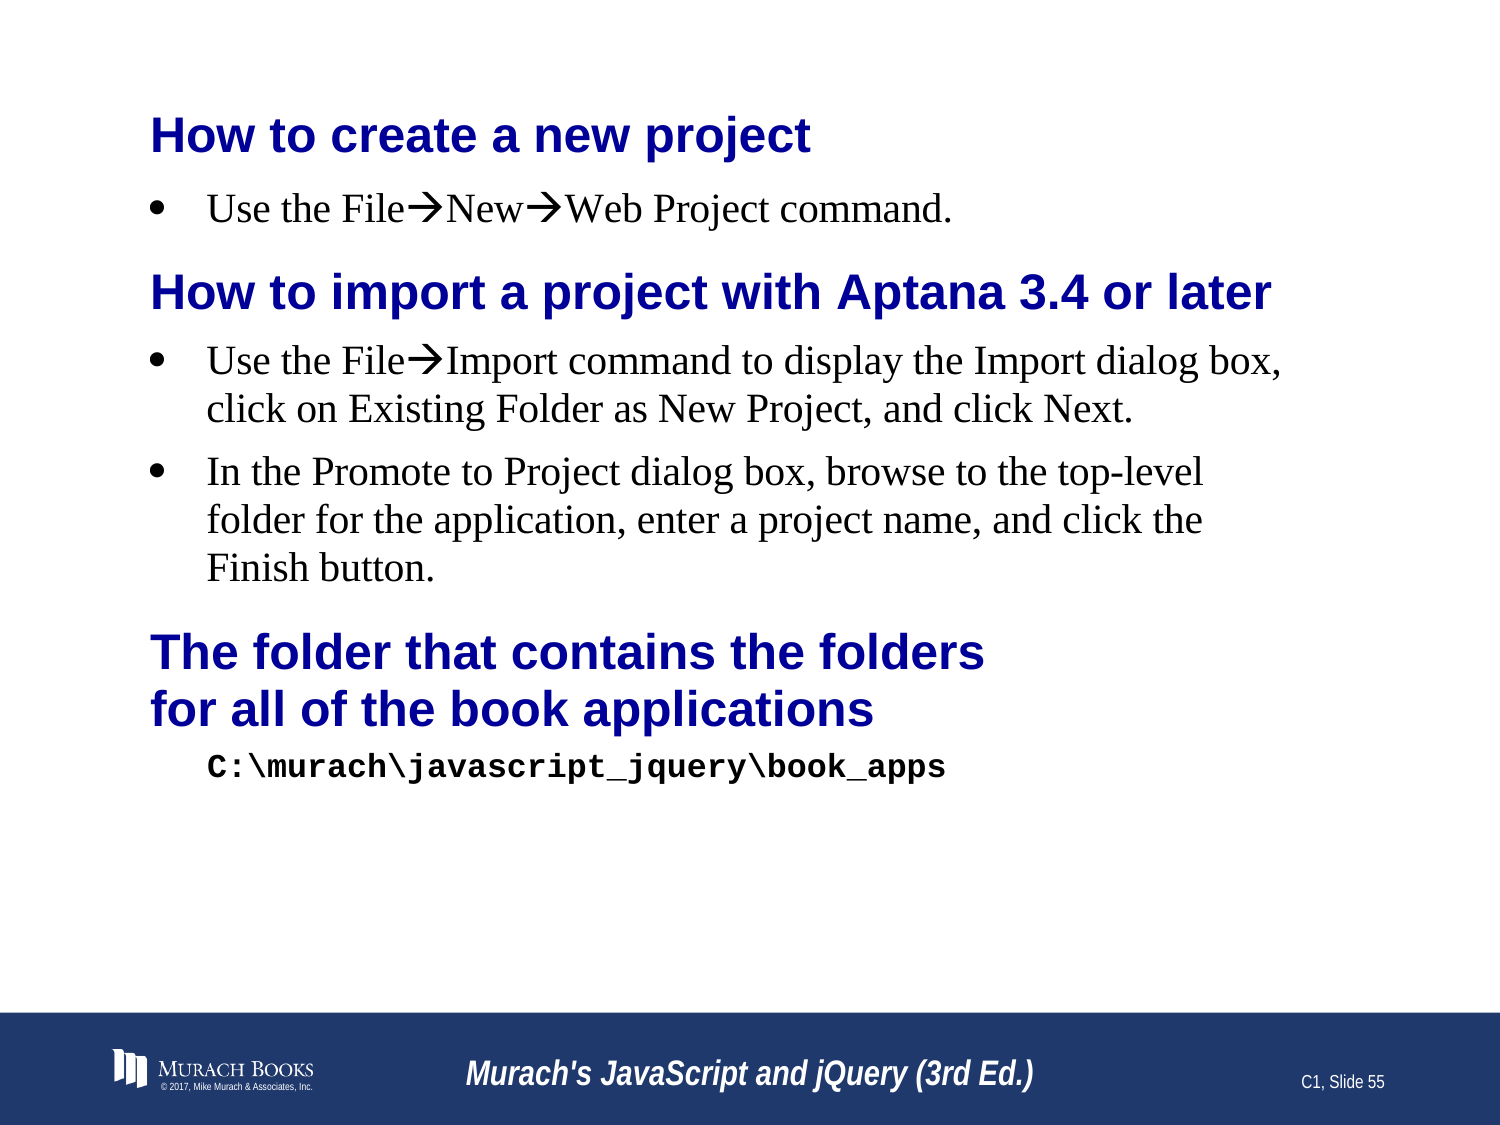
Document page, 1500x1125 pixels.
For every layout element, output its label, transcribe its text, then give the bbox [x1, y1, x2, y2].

slide_number C1, Slide 55 [1087, 1025, 1400, 1100]
title How to create a new project [150, 102, 1350, 164]
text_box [149, 180, 1350, 788]
footer © 2017, Mike Murach & Associates, Inc. [12, 1025, 463, 1100]
slide_number Murach's JavaScript and jQuery (3rd Ed.) [463, 1025, 1050, 1100]
